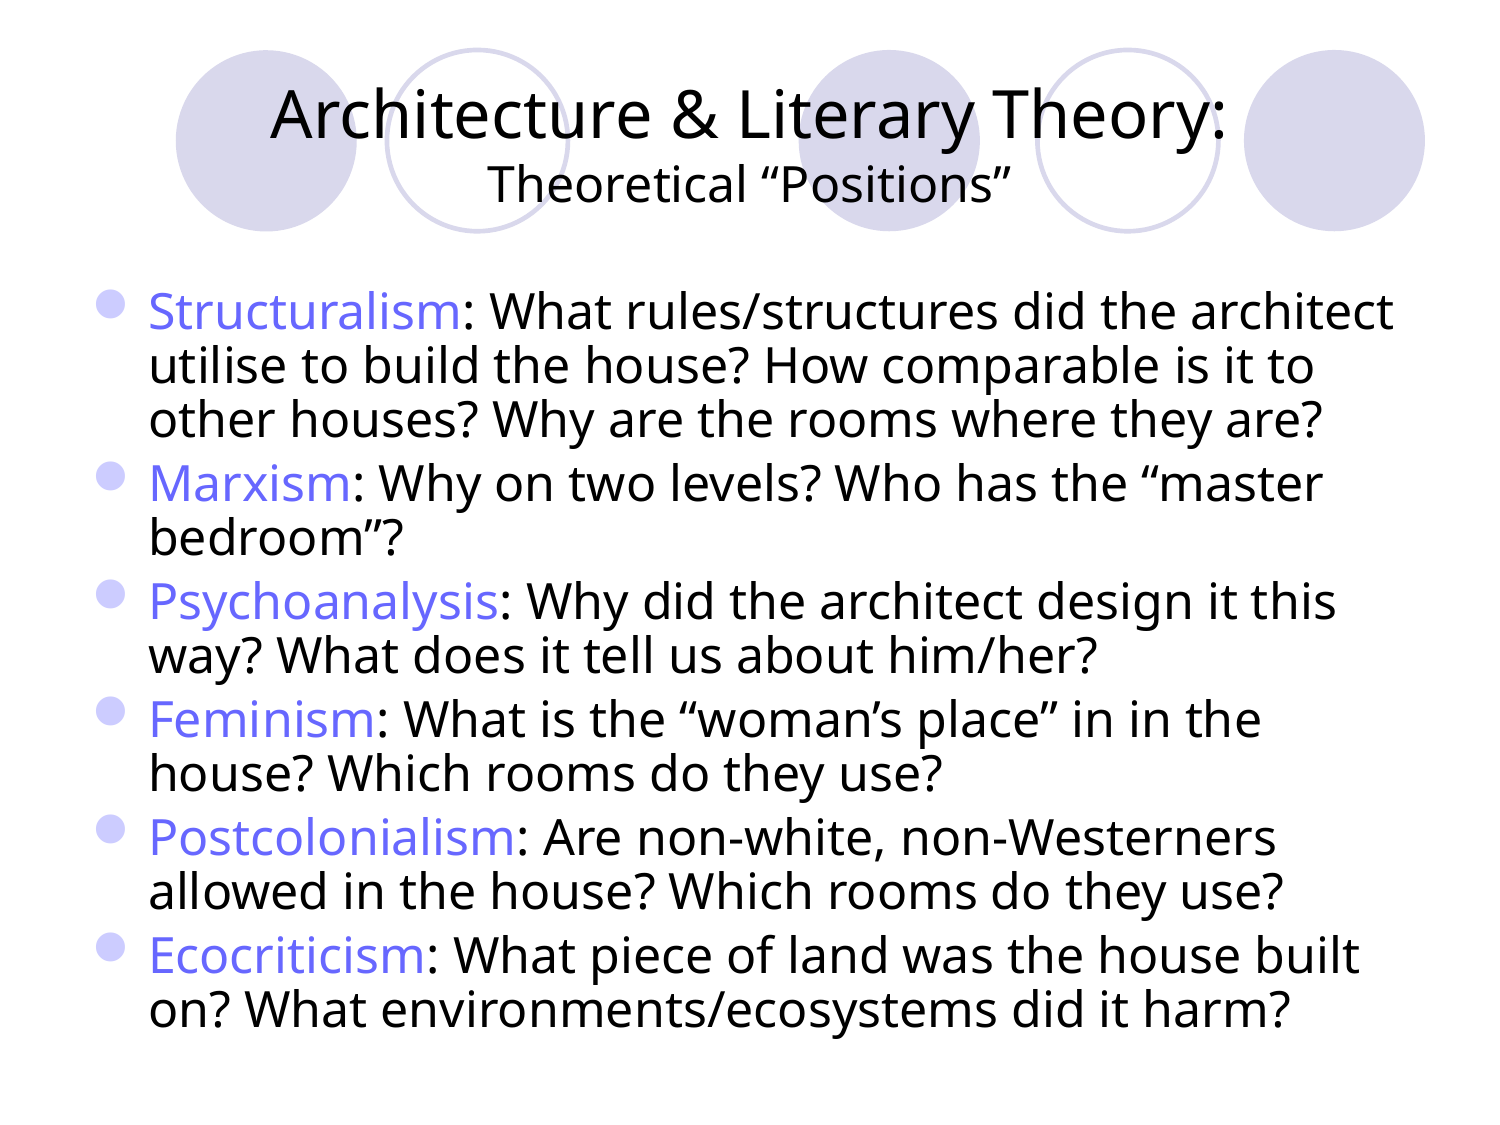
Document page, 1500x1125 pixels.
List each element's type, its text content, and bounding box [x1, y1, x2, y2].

list Structuralism: What rules/structures did the architect utilise to build the house? How comparable is it to other houses? Why are the rooms where they are? Marxism: Why on two levels? Who has the “master bedroom”? Psychoanalysis: Why did the architect design it this way? What does it tell us about him/her? Feminism: What is the “woman’s place” in in the house? Which rooms do they use? Postcolonialism: Are non-white, non-Westerners allowed in the house? Which rooms do they use? Ecocriticism: What piece of land was the house built on? What environments/ecosystems did it harm? [76, 278, 1428, 1094]
title Architecture & Literary Theory: Theoretical “Positions” [0, 89, 1500, 195]
